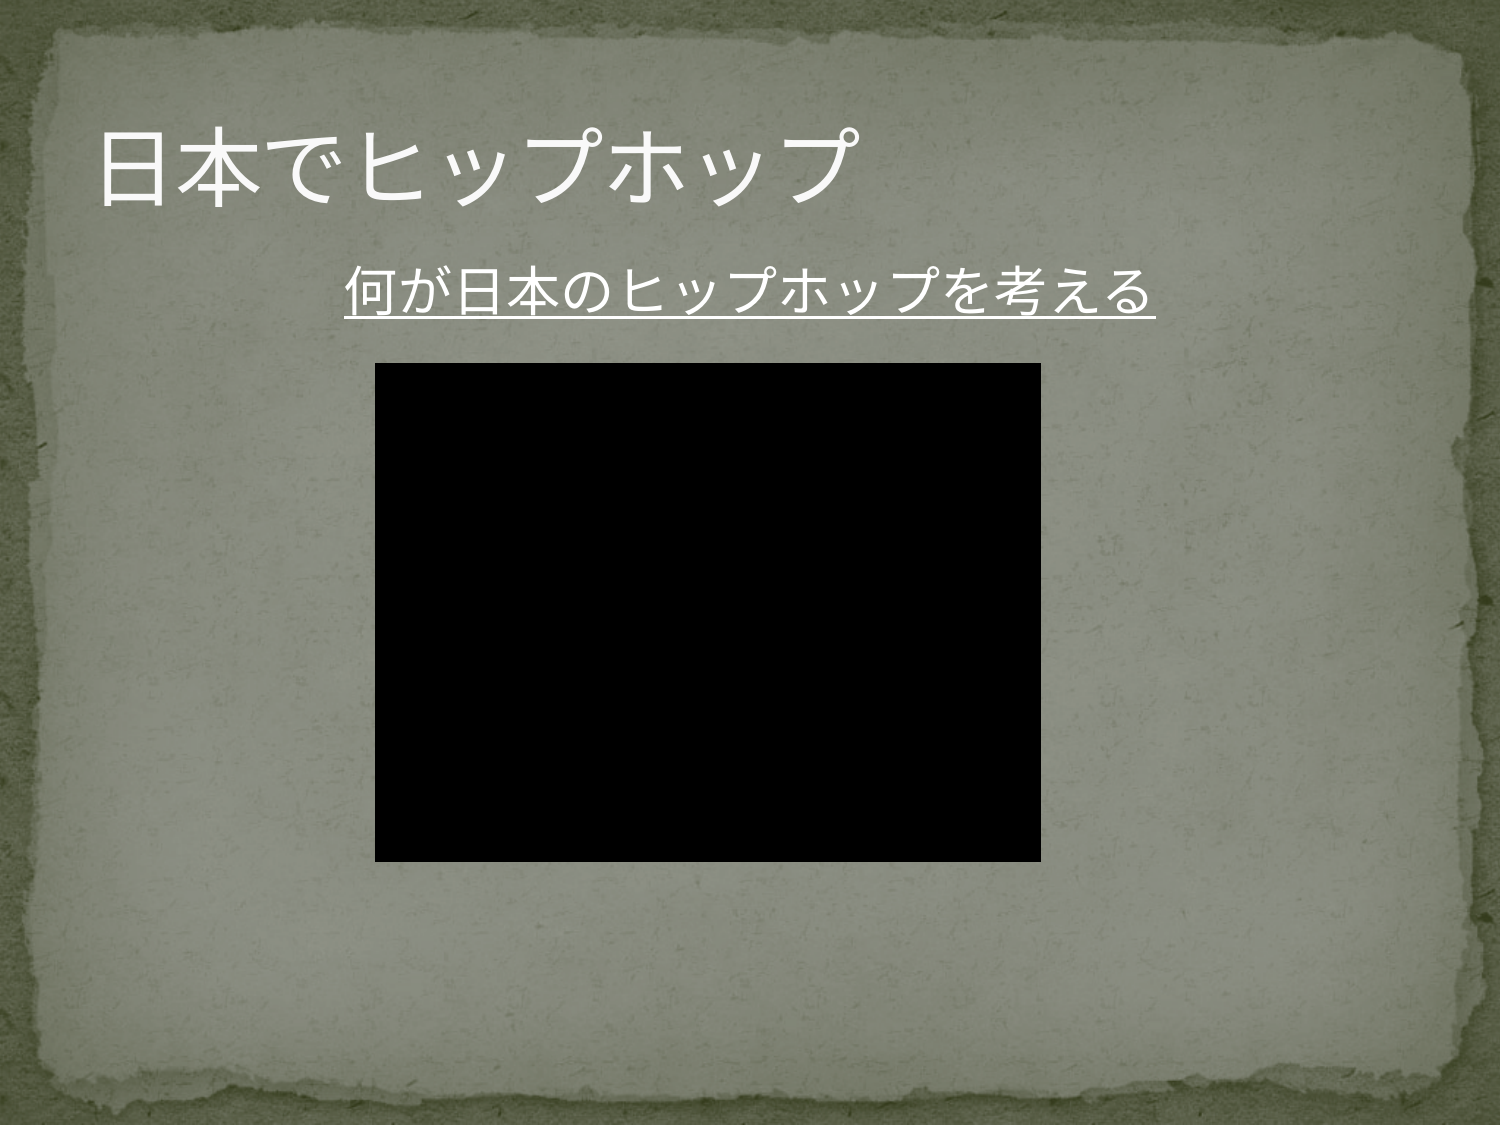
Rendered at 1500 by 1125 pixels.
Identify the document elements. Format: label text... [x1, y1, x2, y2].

title 日本でヒップホップ [74, 24, 1425, 225]
list 何が日本のヒップホップを考える [75, 249, 1425, 1000]
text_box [377, 365, 1042, 861]
